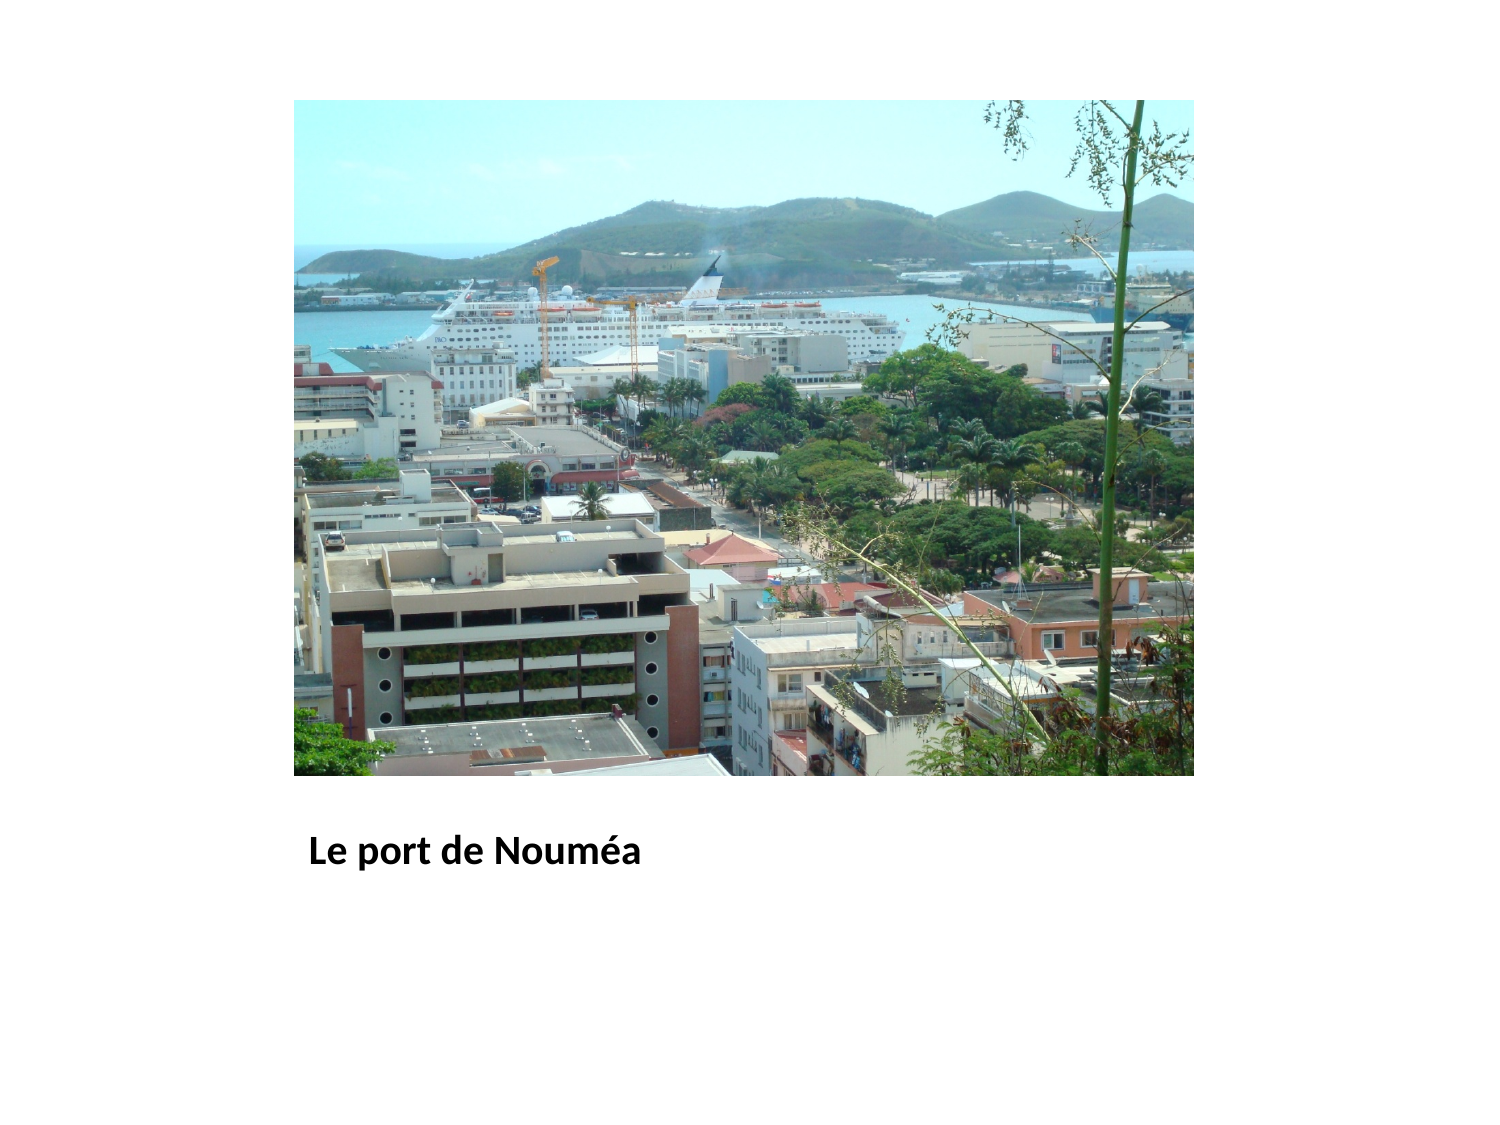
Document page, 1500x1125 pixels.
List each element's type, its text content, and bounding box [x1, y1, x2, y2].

title Le port de Nouméa [294, 787, 1194, 881]
picture [293, 100, 1195, 776]
